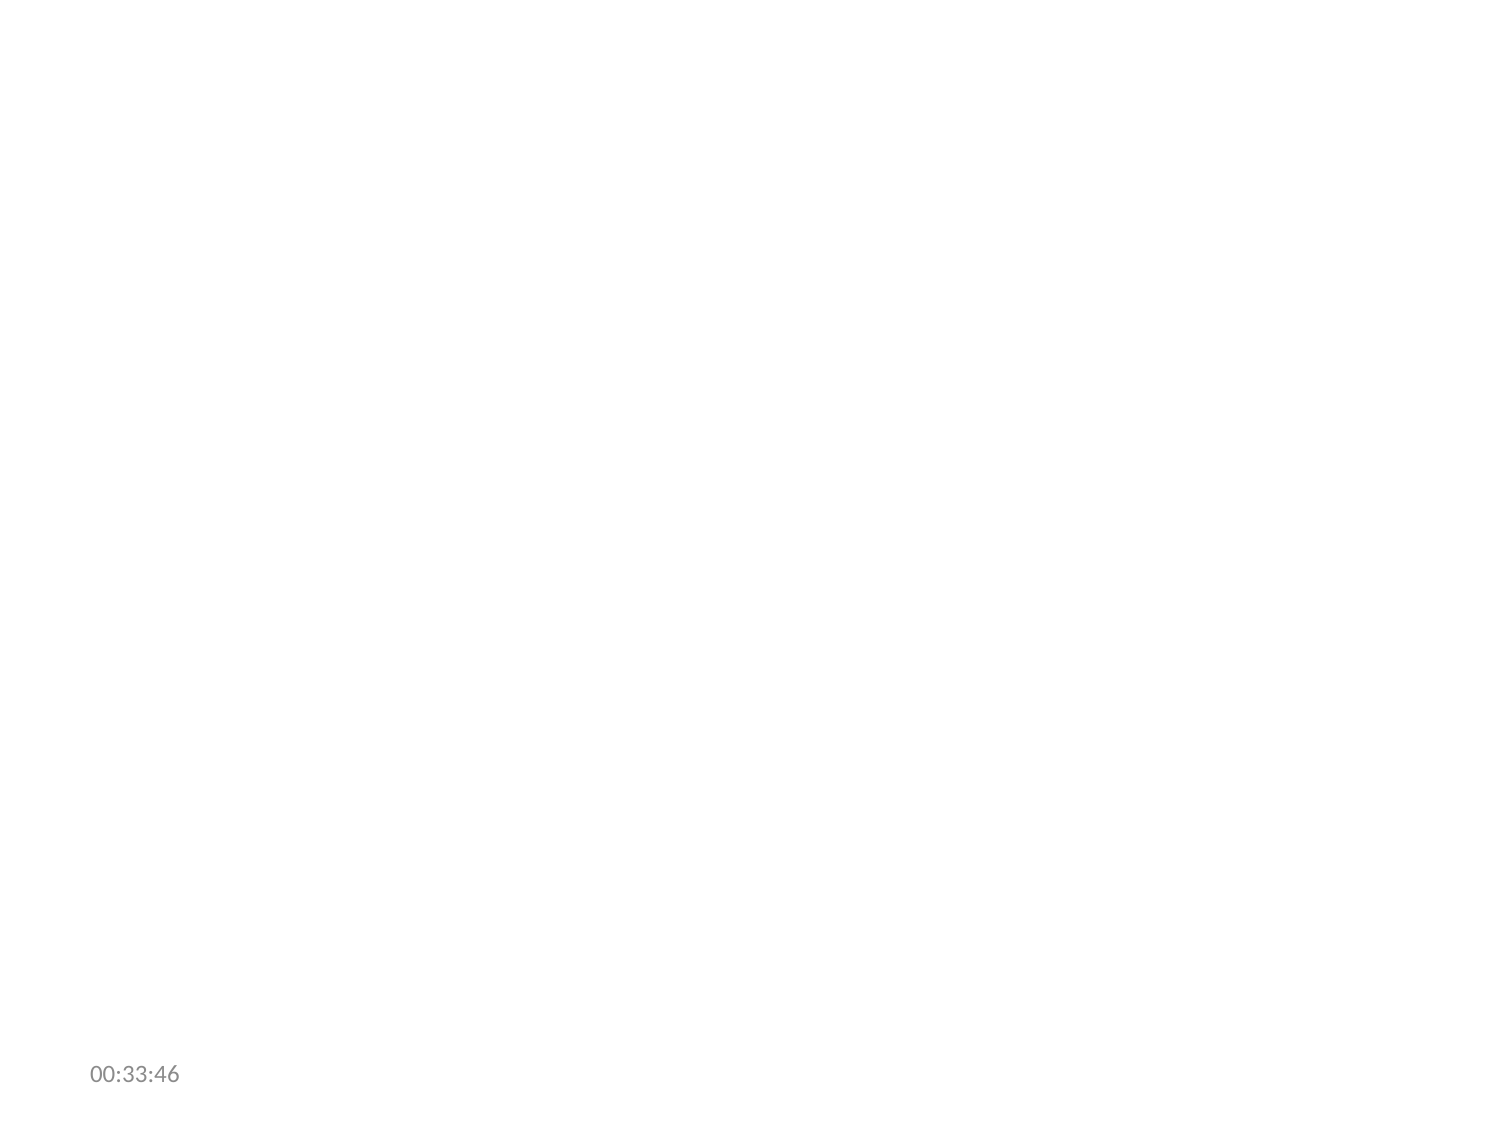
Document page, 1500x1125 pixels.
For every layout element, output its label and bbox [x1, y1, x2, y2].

slide_number [75, 1042, 425, 1103]
